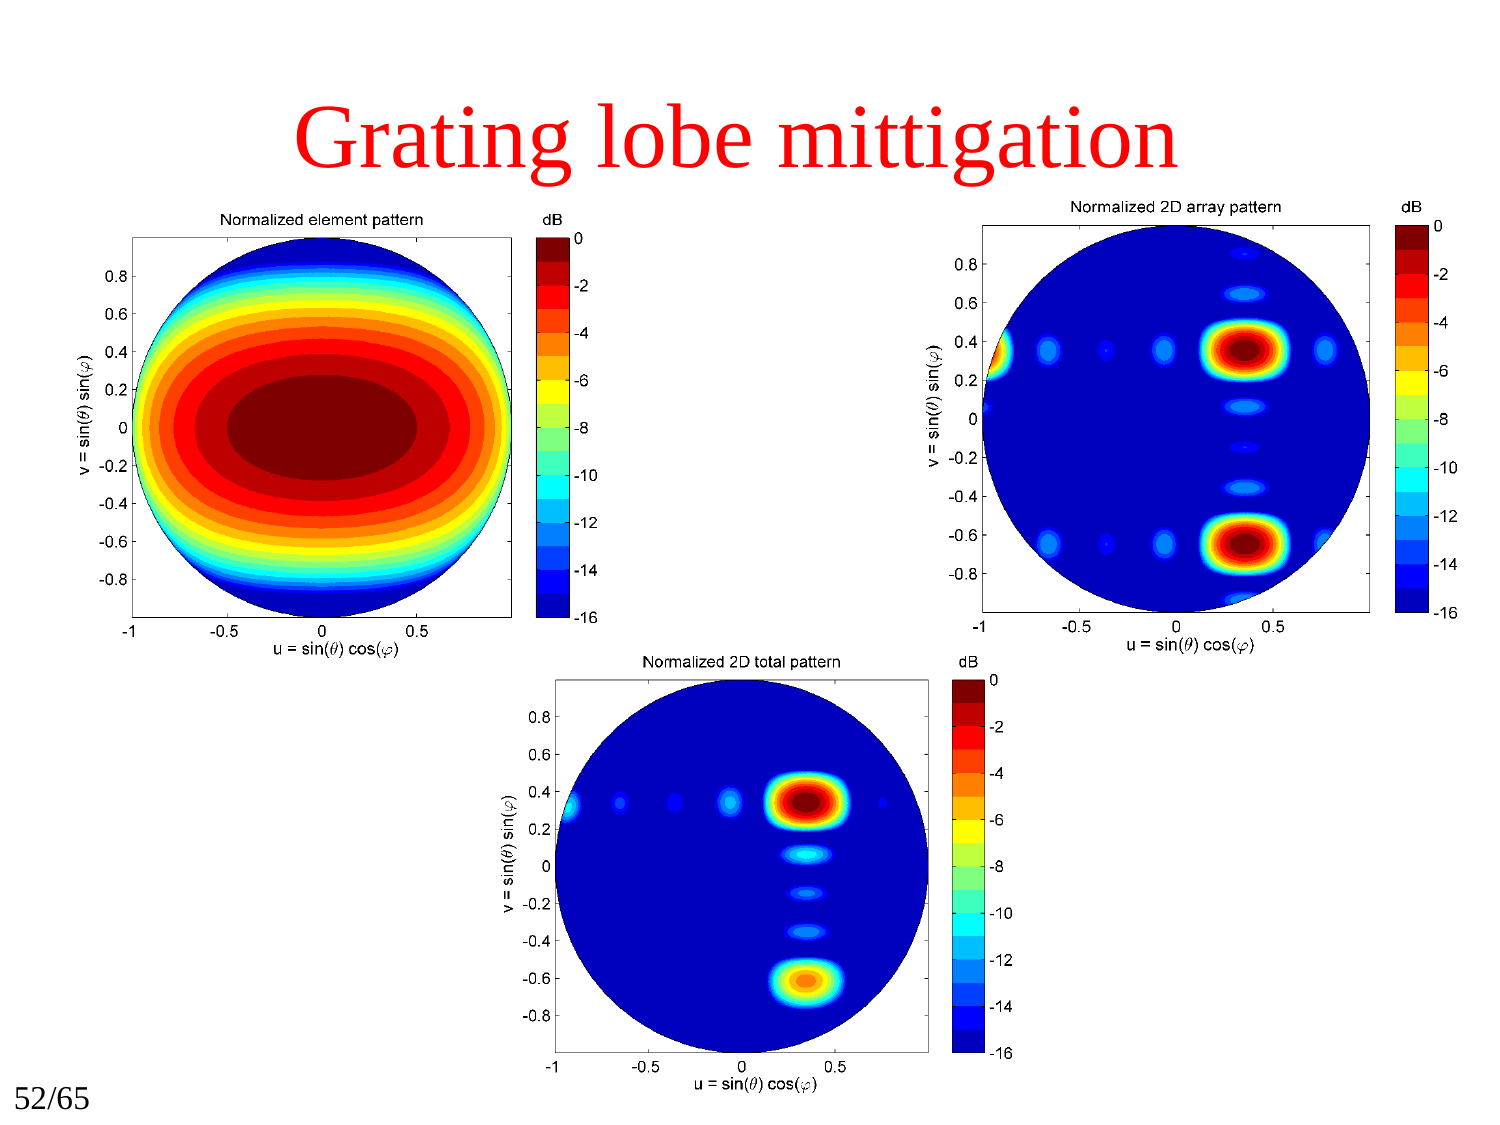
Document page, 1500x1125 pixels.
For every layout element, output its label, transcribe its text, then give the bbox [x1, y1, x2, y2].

picture [499, 199, 1458, 1094]
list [74, 212, 598, 660]
title Grating lobe mittigation [99, 37, 1376, 226]
